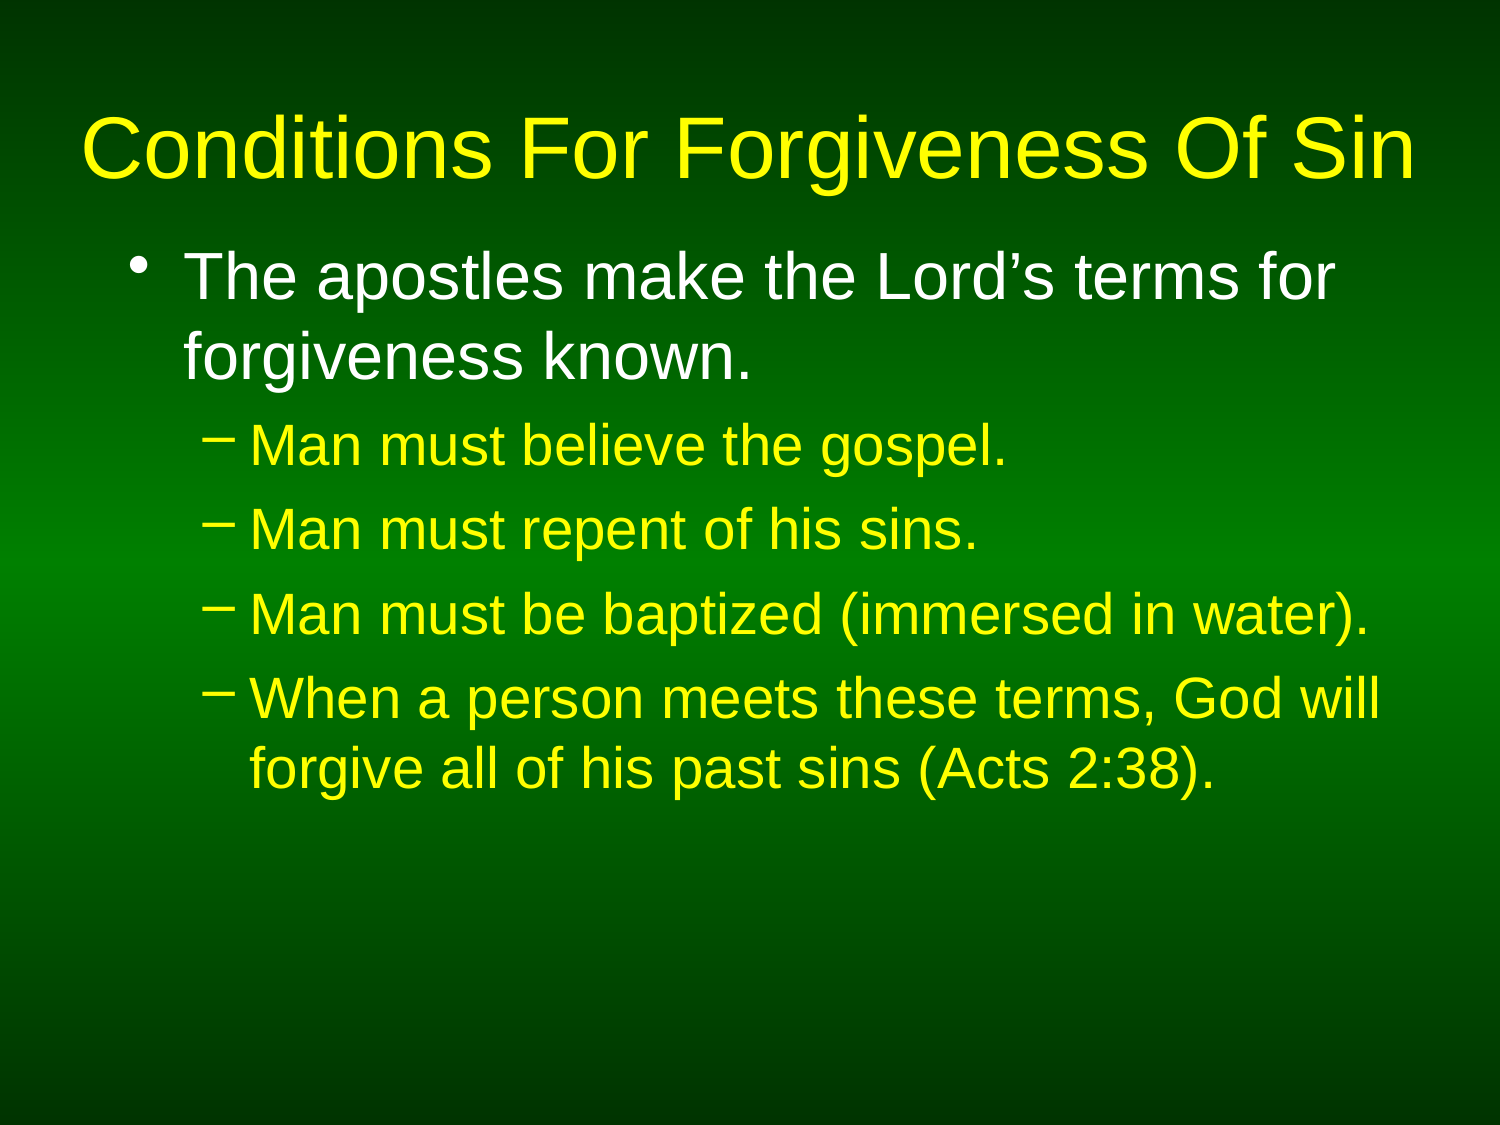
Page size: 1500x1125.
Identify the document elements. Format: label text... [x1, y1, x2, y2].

title Conditions For Forgiveness Of Sin [37, 50, 1463, 238]
list The apostles make the Lord’s terms for forgiveness known. Man must believe the gospel. Man must repent of his sins. Man must be baptized (immersed in water). When a person meets these terms, God will forgive all of his past sins (Acts 2:38). [112, 224, 1463, 1125]
